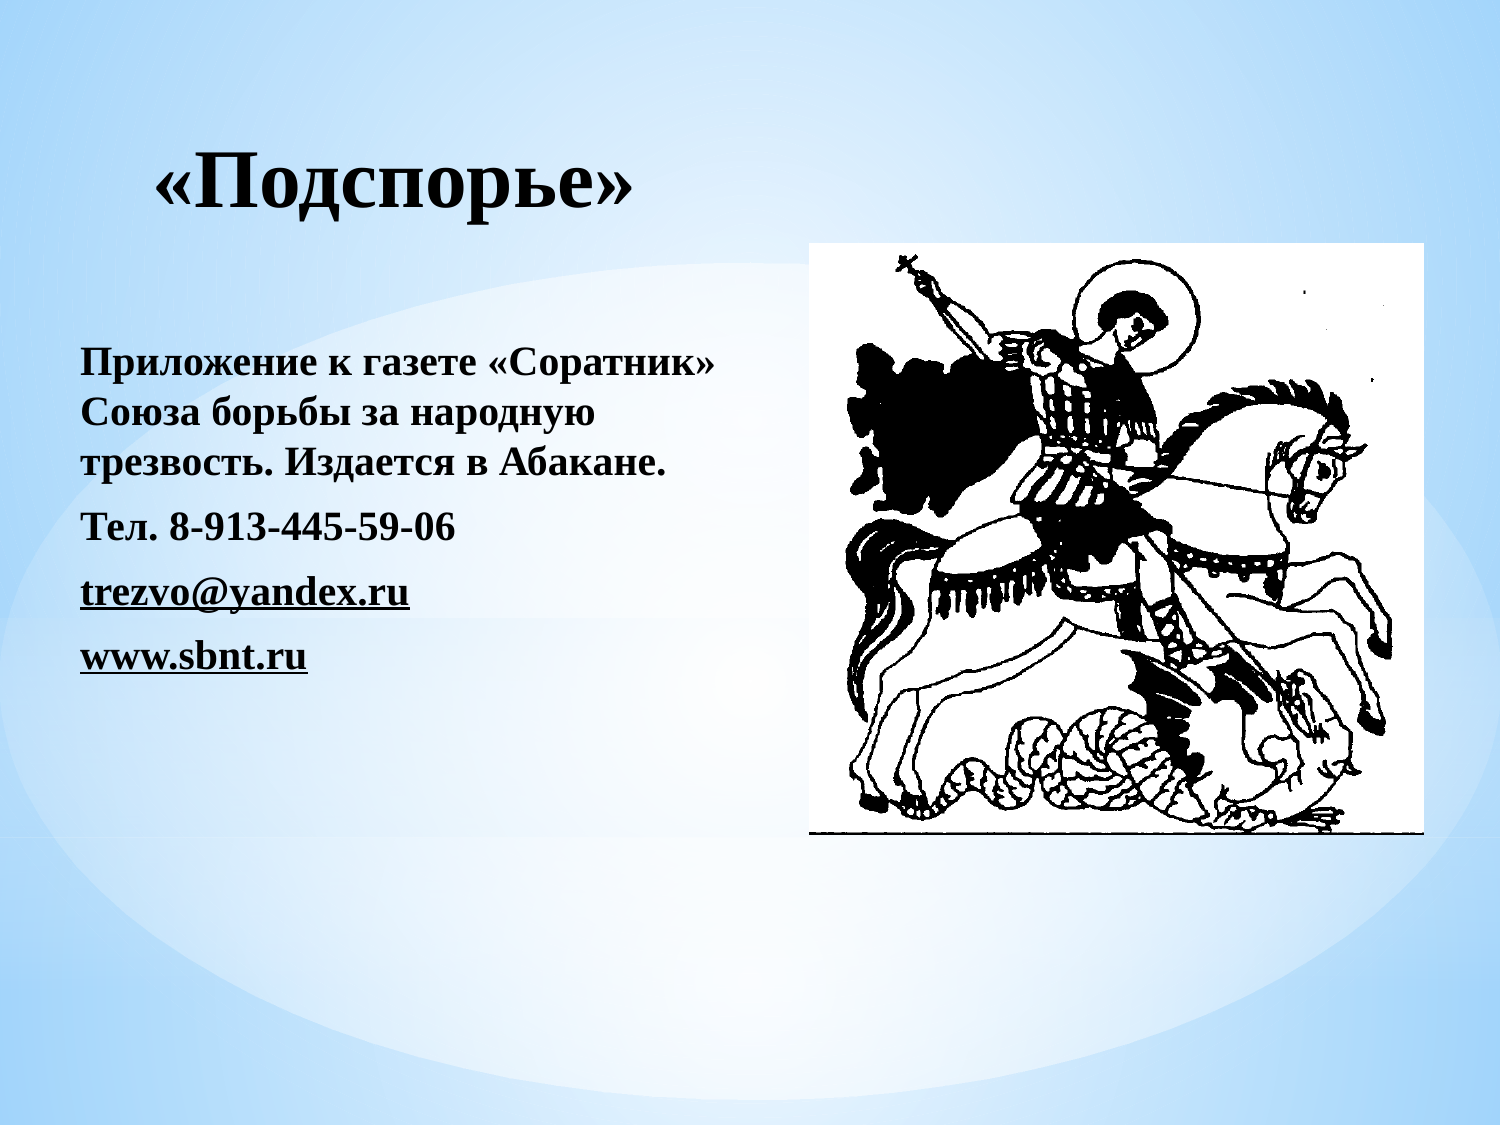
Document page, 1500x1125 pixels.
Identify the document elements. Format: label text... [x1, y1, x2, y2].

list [808, 243, 1424, 835]
list Приложение к газете «Соратник» Союза борьбы за народную трезвость. Издается в Абакане. Тел. 8-913-445-59-06 trezvo@yandex.ru www.sbnt.ru [64, 326, 733, 925]
title «Подспорье» [137, 54, 735, 232]
